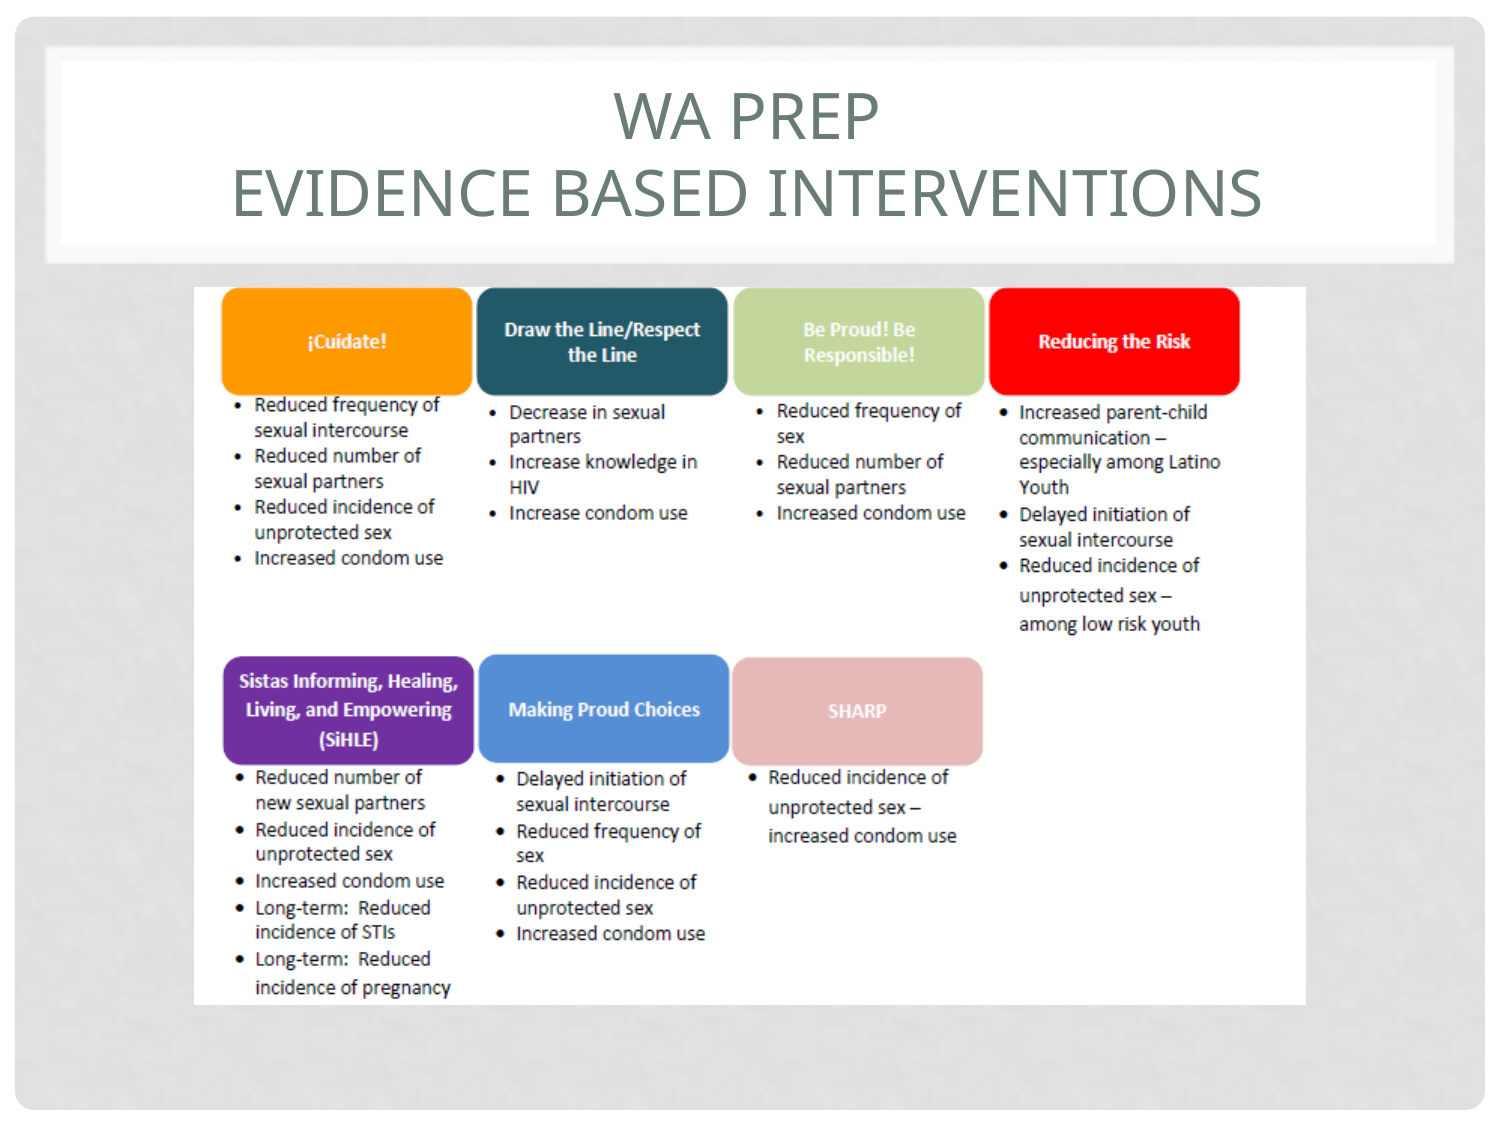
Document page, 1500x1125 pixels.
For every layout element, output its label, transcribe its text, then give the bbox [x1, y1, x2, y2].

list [194, 287, 1306, 1006]
title WA PREP Evidence Based Interventions [69, 66, 1425, 238]
